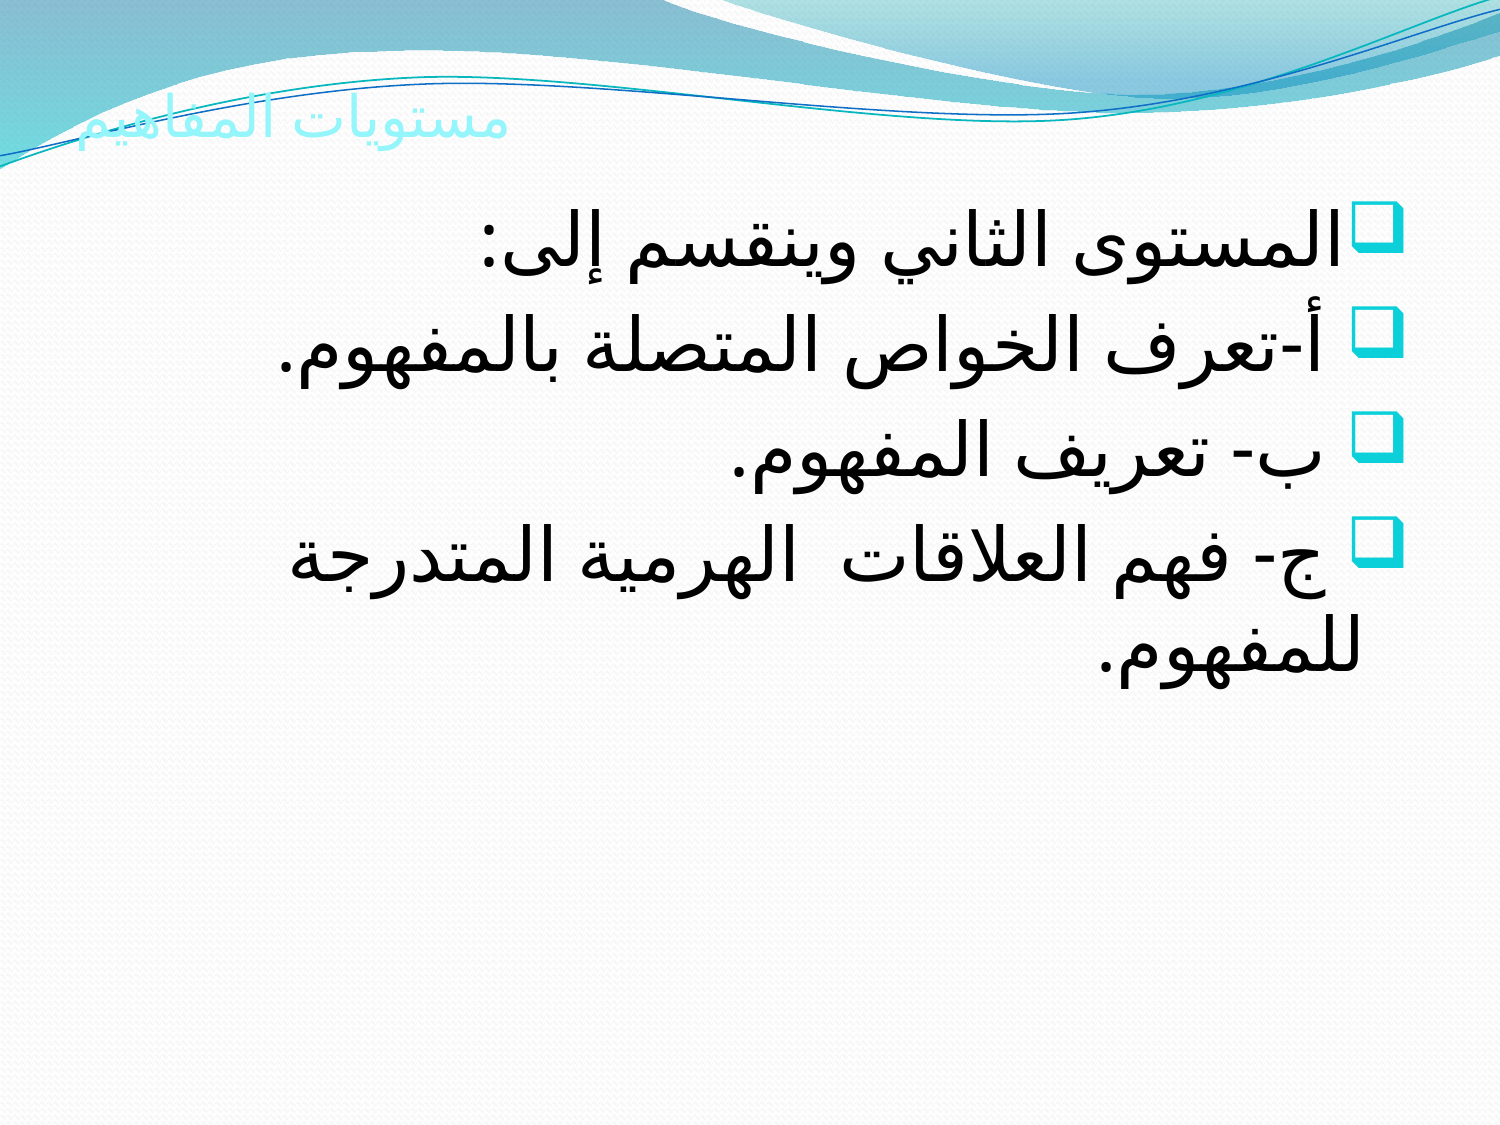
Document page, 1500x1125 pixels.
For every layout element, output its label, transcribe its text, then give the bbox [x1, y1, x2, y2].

list المستوى الثاني وينقسم إلى: أ-تعرف الخواص المتصلة بالمفهوم. ب- تعريف المفهوم. ج- فهم العلاقات الهرمية المتدرجة للمفهوم. [75, 184, 1425, 941]
title مستويات المفاهيم [75, 43, 1425, 149]
